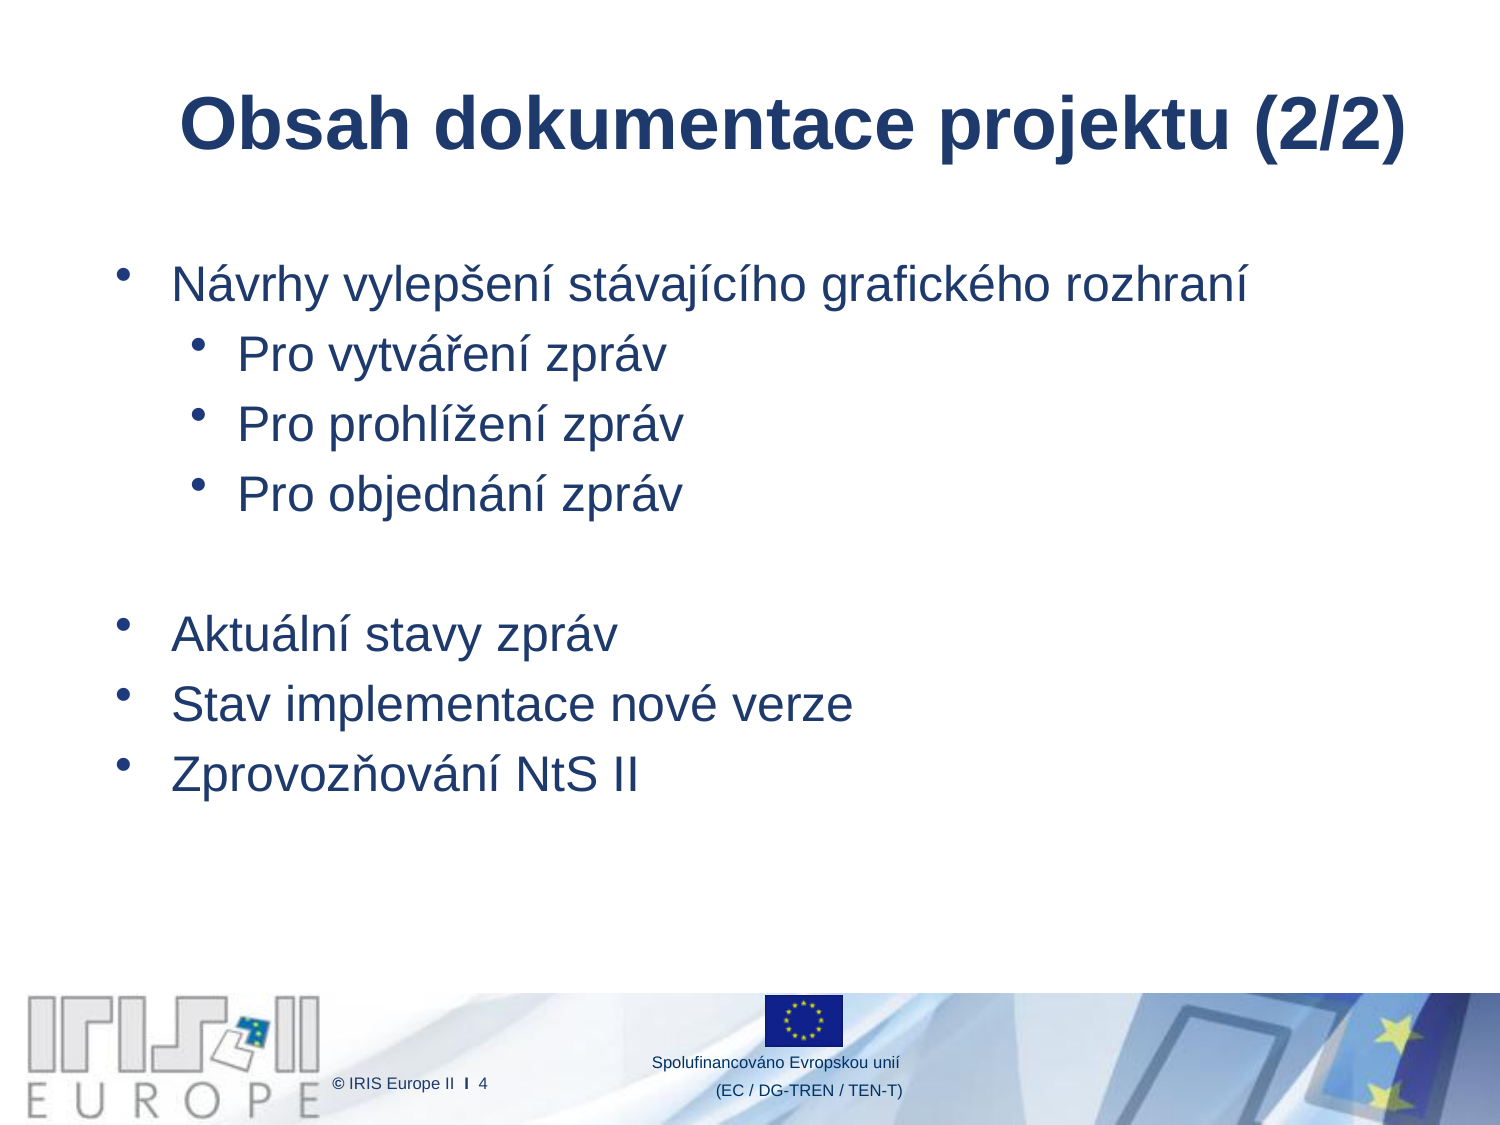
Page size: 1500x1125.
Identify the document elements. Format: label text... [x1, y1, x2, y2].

picture [0, 993, 1500, 1125]
text_box Obsah dokumentace projektu (2/2) [124, 66, 1424, 173]
list Návrhy vylepšení stávajícího grafického rozhraní Pro vytváření zpráv Pro prohlížení zpráv Pro objednání zpráv Aktuální stavy zpráv Stav implementace nové verze Zprovozňování NtS II [100, 243, 1400, 929]
